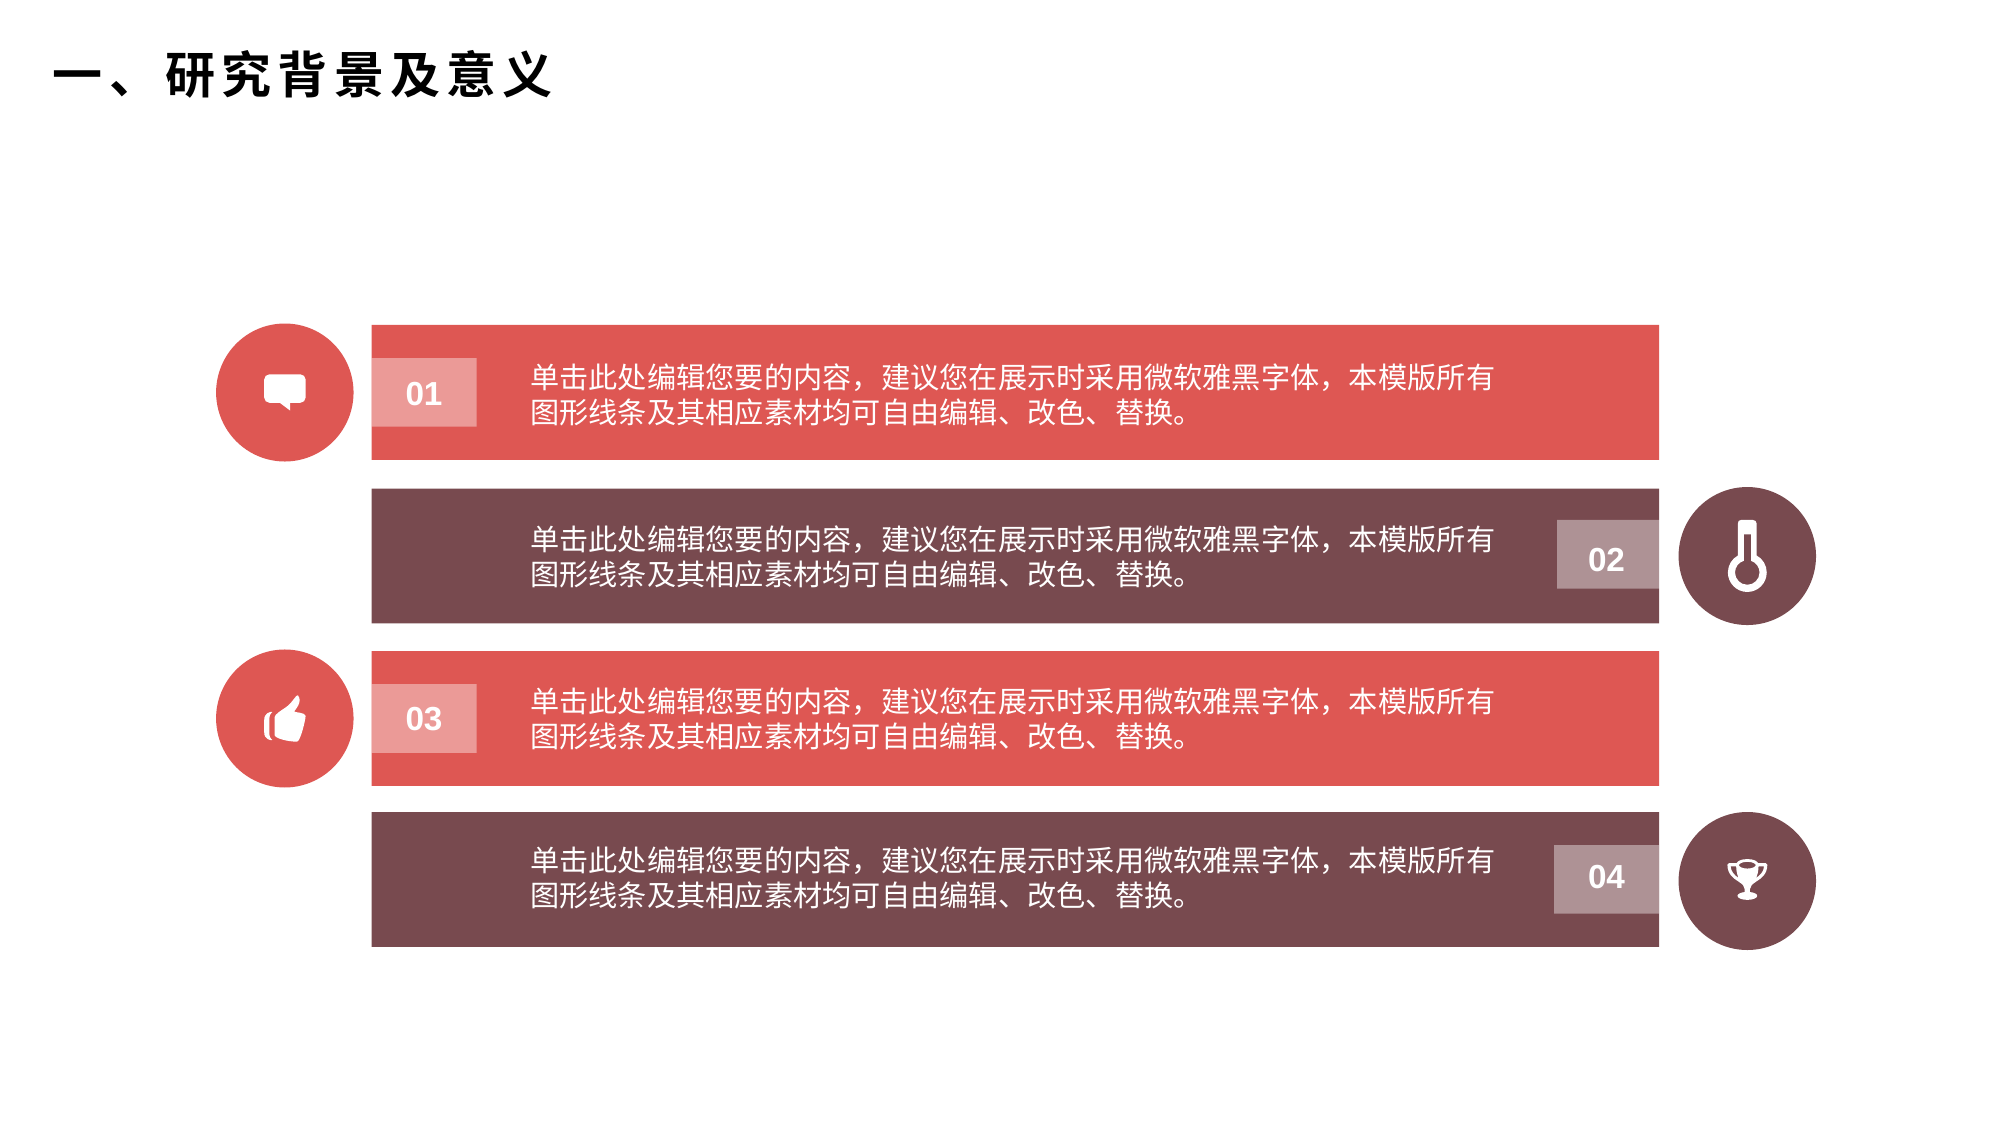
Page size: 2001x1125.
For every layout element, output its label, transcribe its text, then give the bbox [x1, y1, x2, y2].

text_box [1556, 519, 1663, 590]
text_box [371, 324, 1660, 461]
text_box [1727, 859, 1768, 900]
text_box [264, 374, 306, 411]
text_box [1727, 519, 1767, 592]
text_box 单击此处编辑您要的内容，建议您在展示时采用微软雅黑字体，本模版所有图形线条及其相应素材均可自由编辑、改色、替换。 [515, 834, 1516, 920]
text_box [215, 648, 355, 789]
text_box 一、研究背景及意义 [38, 35, 631, 111]
text_box [371, 487, 1660, 624]
text_box [371, 650, 1660, 787]
text_box [371, 683, 478, 754]
text_box 01 [374, 369, 475, 420]
text_box [1553, 844, 1660, 915]
text_box [274, 695, 306, 742]
text_box [1677, 810, 1818, 952]
text_box [1677, 485, 1818, 627]
text_box 单击此处编辑您要的内容，建议您在展示时采用微软雅黑字体，本模版所有图形线条及其相应素材均可自由编辑、改色、替换。 [515, 352, 1516, 438]
text_box 单击此处编辑您要的内容，建议您在展示时采用微软雅黑字体，本模版所有图形线条及其相应素材均可自由编辑、改色、替换。 [515, 514, 1516, 599]
text_box [215, 322, 355, 463]
text_box 03 [374, 694, 475, 745]
text_box [371, 357, 478, 428]
text_box 02 [1556, 535, 1657, 586]
text_box [264, 711, 273, 741]
text_box [371, 811, 1660, 948]
text_box 单击此处编辑您要的内容，建议您在展示时采用微软雅黑字体，本模版所有图形线条及其相应素材均可自由编辑、改色、替换。 [515, 675, 1516, 761]
text_box 04 [1556, 852, 1657, 903]
